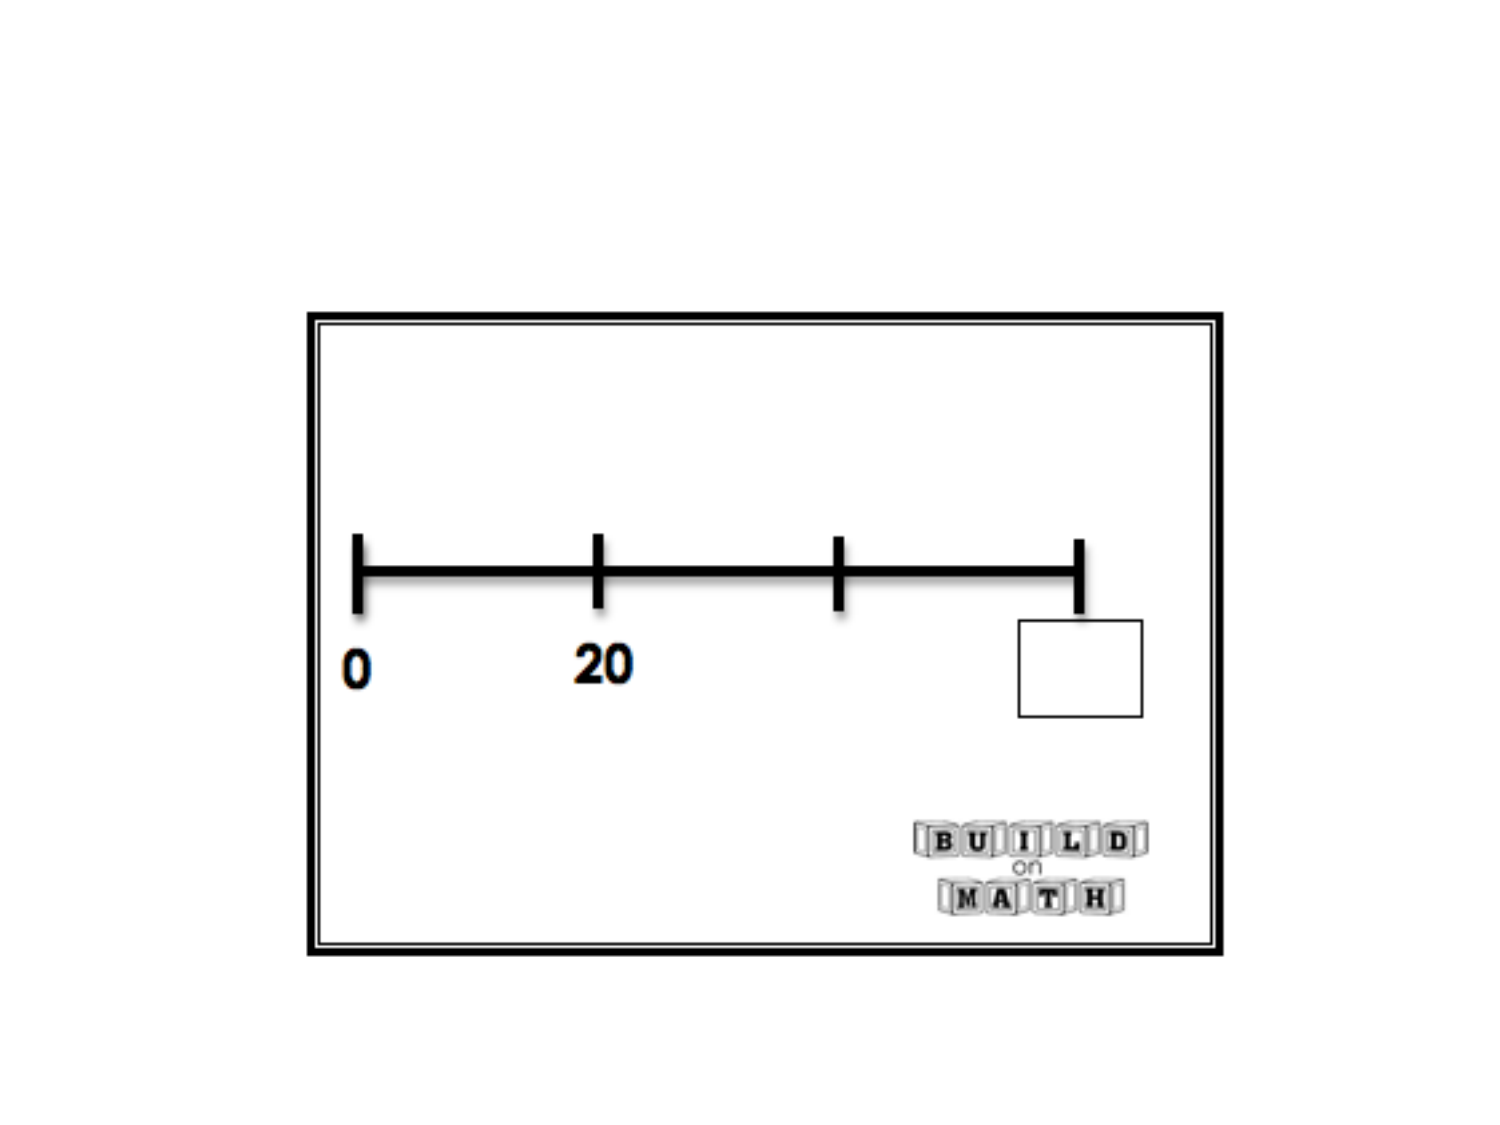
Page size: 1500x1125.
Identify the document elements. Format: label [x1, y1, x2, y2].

list [74, 262, 1426, 1006]
